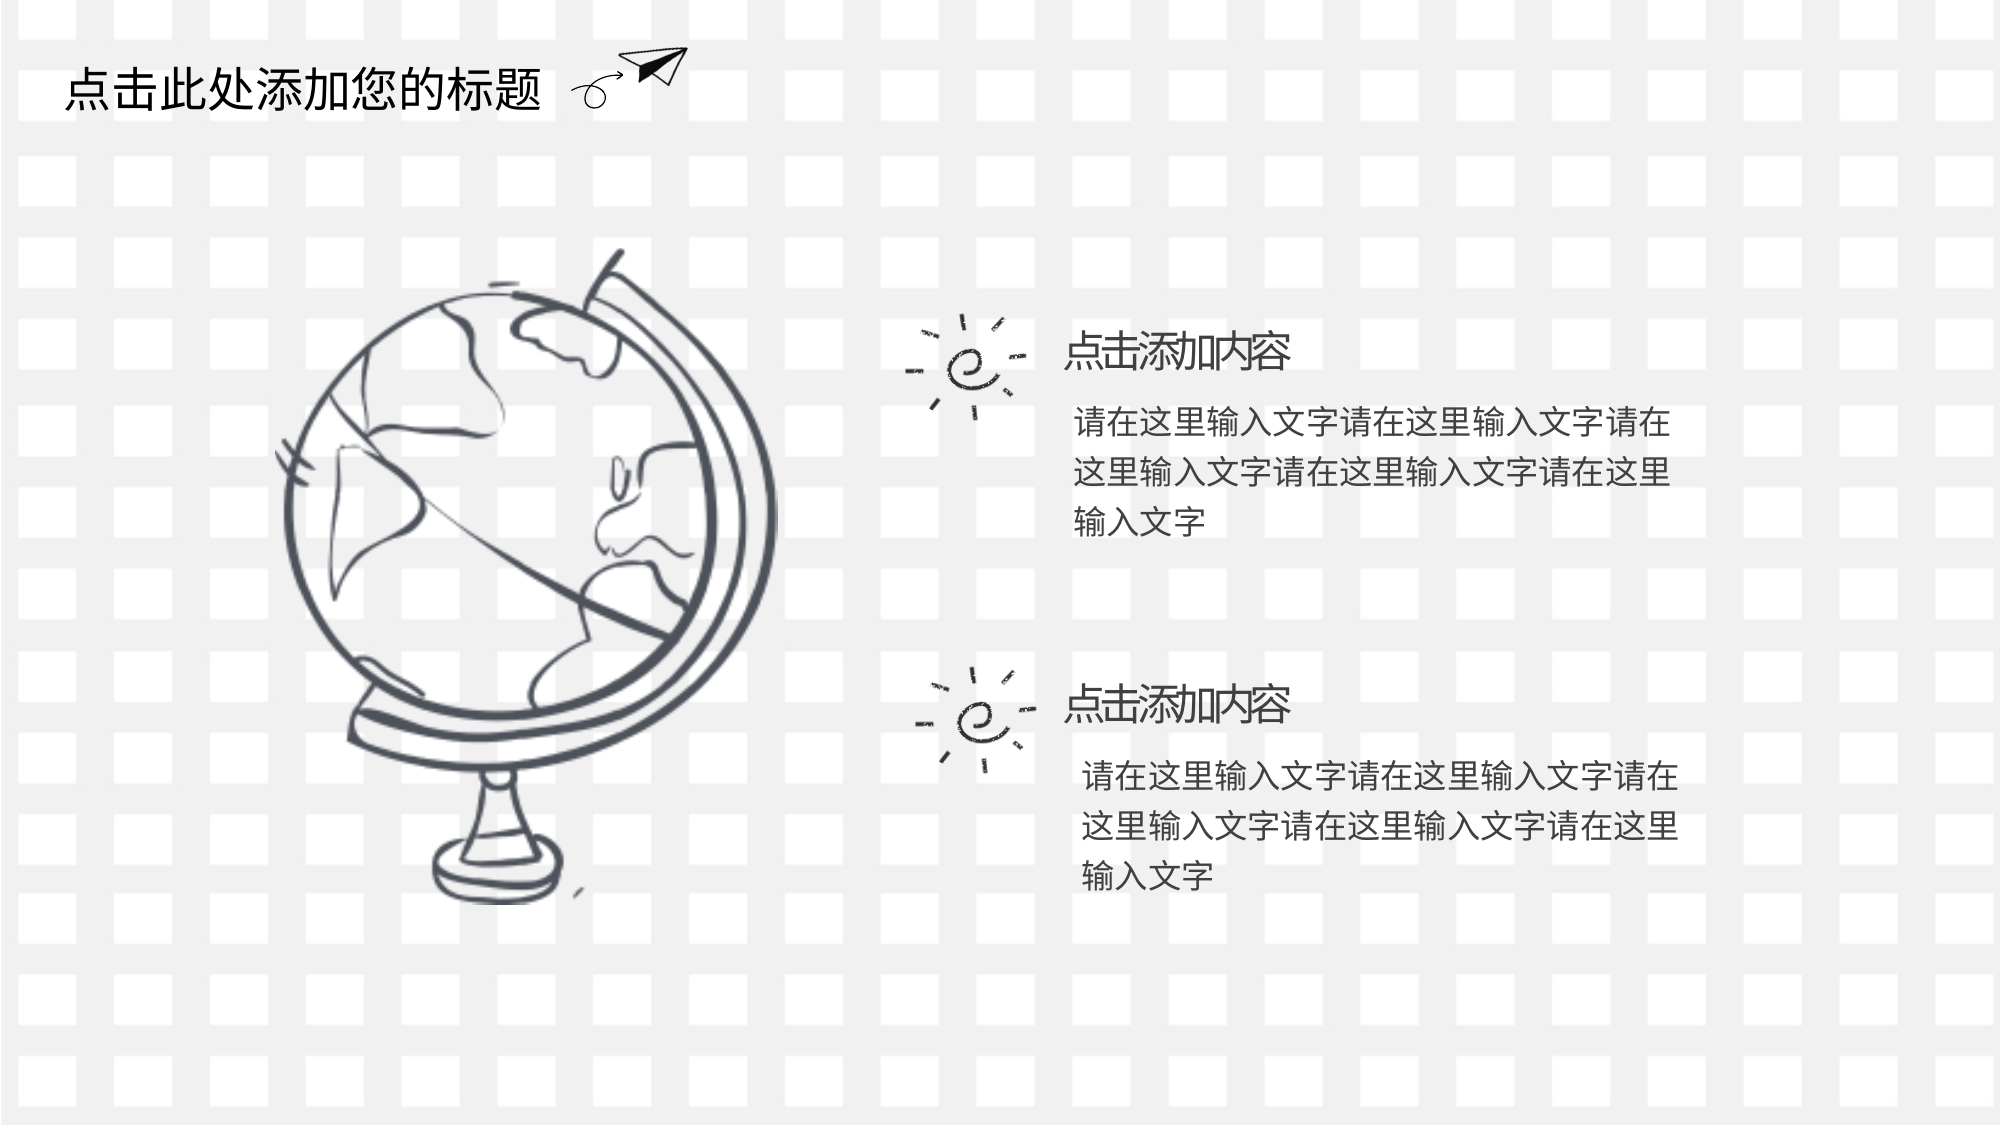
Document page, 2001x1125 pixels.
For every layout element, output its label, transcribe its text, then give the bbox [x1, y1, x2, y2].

text_box 点击添加内容 [1048, 316, 1309, 384]
text_box 点击添加内容 [1058, 669, 1309, 737]
text_box 请在这里输入文字请在这里输入文字请在这里输入文字请在这里输入文字请在这里输入文字 [1066, 737, 1698, 903]
text_box 请在这里输入文字请在这里输入文字请在这里输入文字请在这里输入文字请在这里输入文字 [1058, 383, 1706, 549]
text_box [581, 43, 686, 109]
picture [0, 0, 2000, 1125]
text_box 点击此处添加您的标题 [48, 52, 559, 125]
